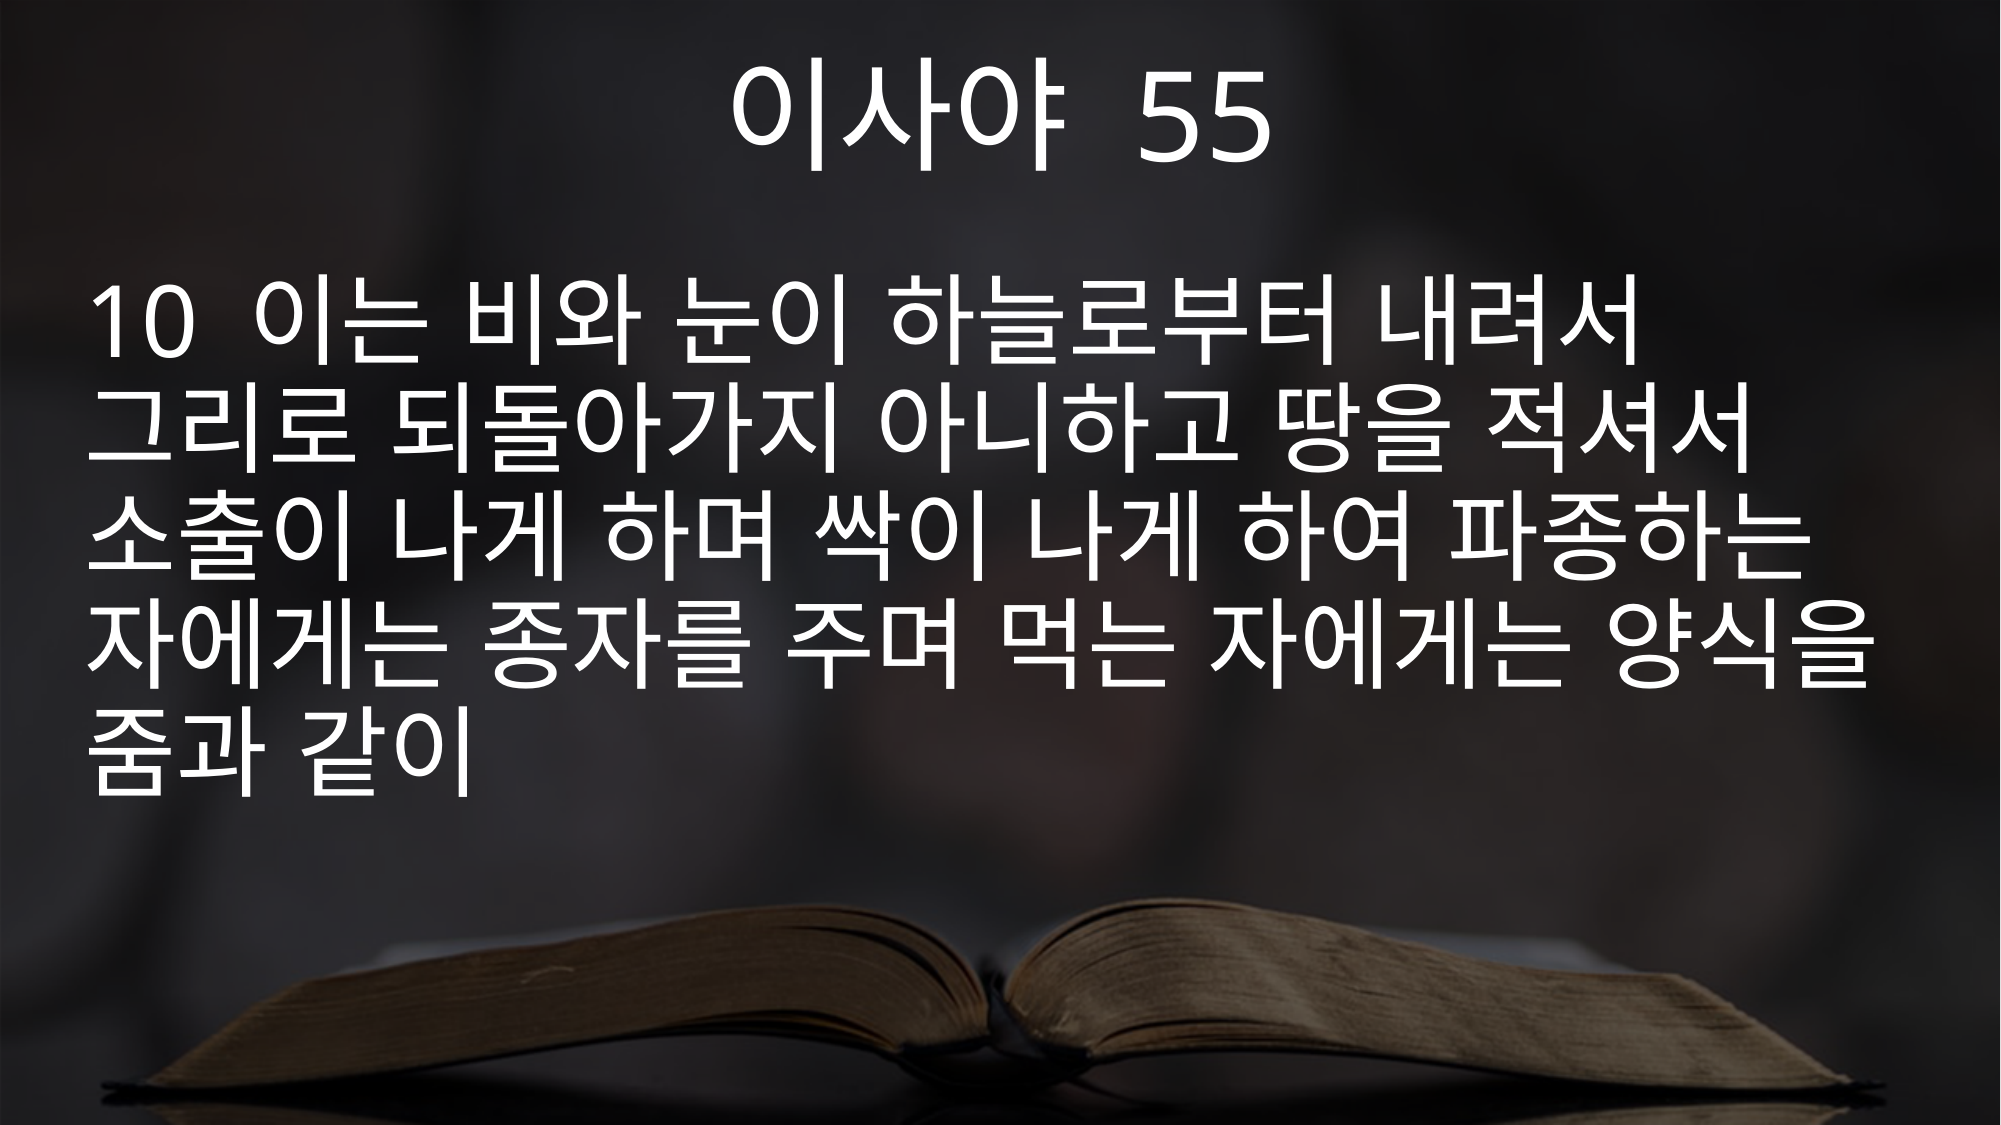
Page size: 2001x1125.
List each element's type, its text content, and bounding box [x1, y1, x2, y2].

list 10 이는 비와 눈이 하늘로부터 내려서 그리로 되돌아가지 아니하고 땅을 적셔서 소출이 나게 하며 싹이 나게 하여 파종하는 자에게는 종자를 주며 먹는 자에게는 양식을 줌과 같이 [69, 263, 1953, 423]
picture [0, 0, 2001, 1125]
footer 이사야 55 [0, 32, 2000, 192]
